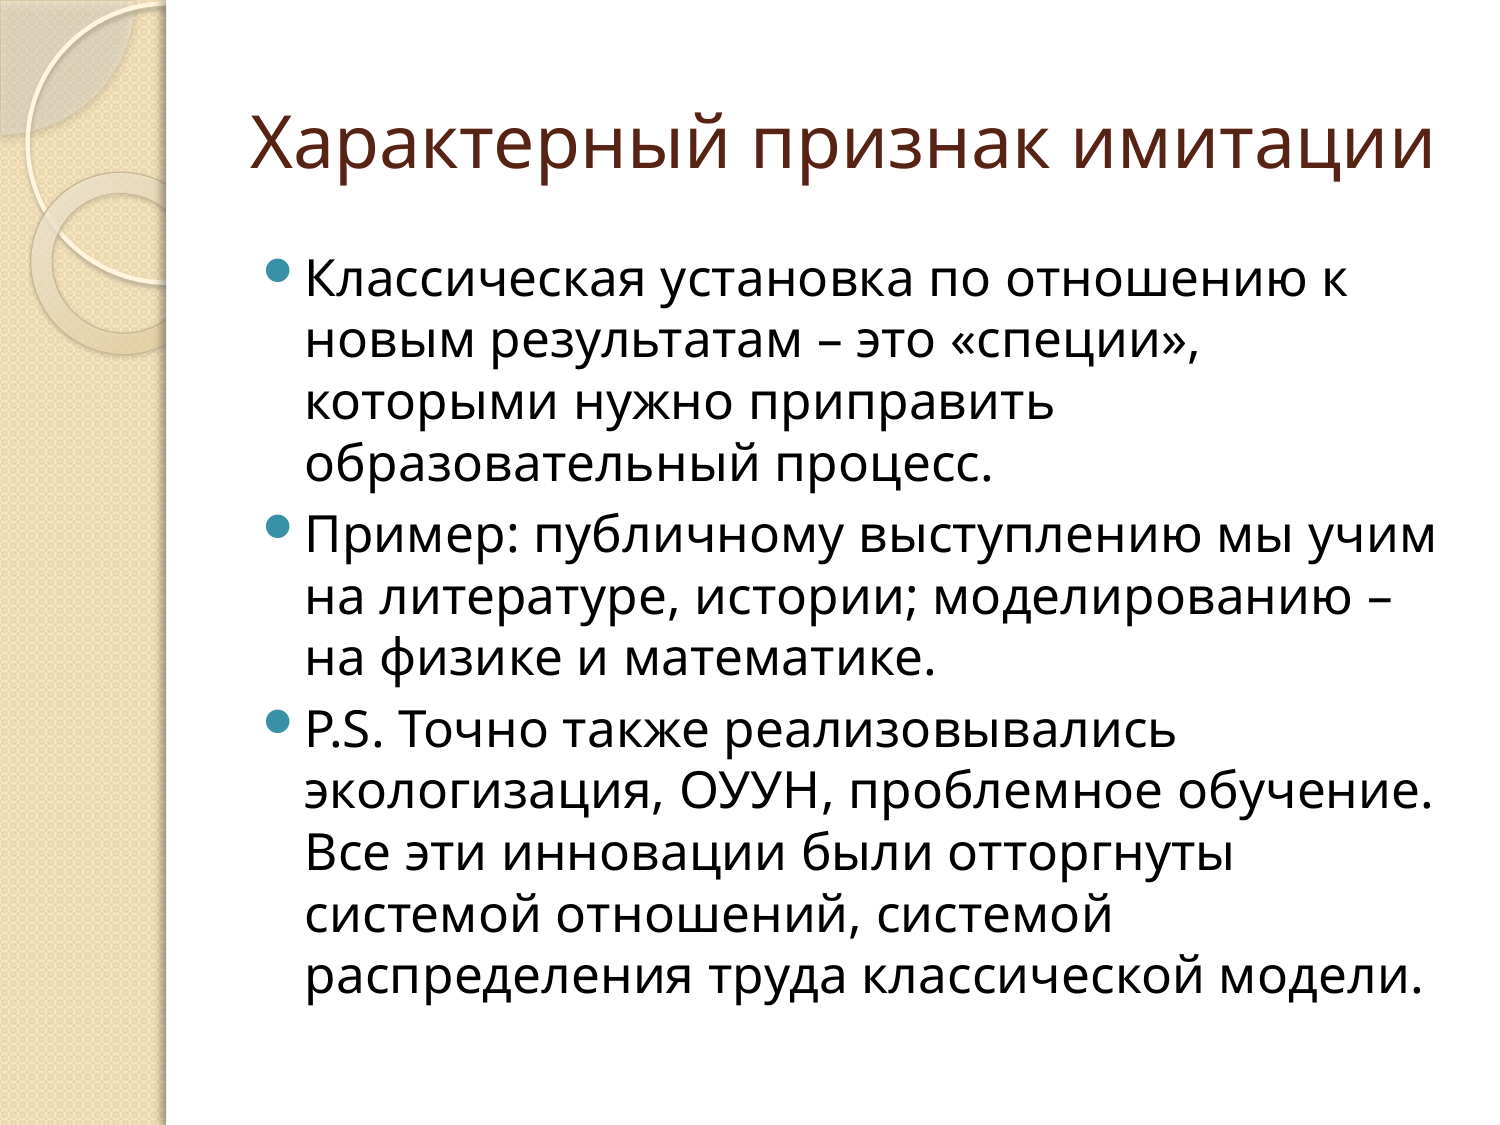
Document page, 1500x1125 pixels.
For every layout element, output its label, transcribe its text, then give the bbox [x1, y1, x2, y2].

title Характерный признак имитации [235, 45, 1466, 233]
list Классическая установка по отношению к новым результатам – это «специи», которыми нужно приправить образовательный процесс. Пример: публичному выступлению мы учим на литературе, истории; моделированию – на физике и математике. P.S. Точно также реализовывались экологизация, ОУУН, проблемное обучение. Все эти инновации были отторгнуты системой отношений, системой распределения труда классической модели. [235, 237, 1466, 1025]
